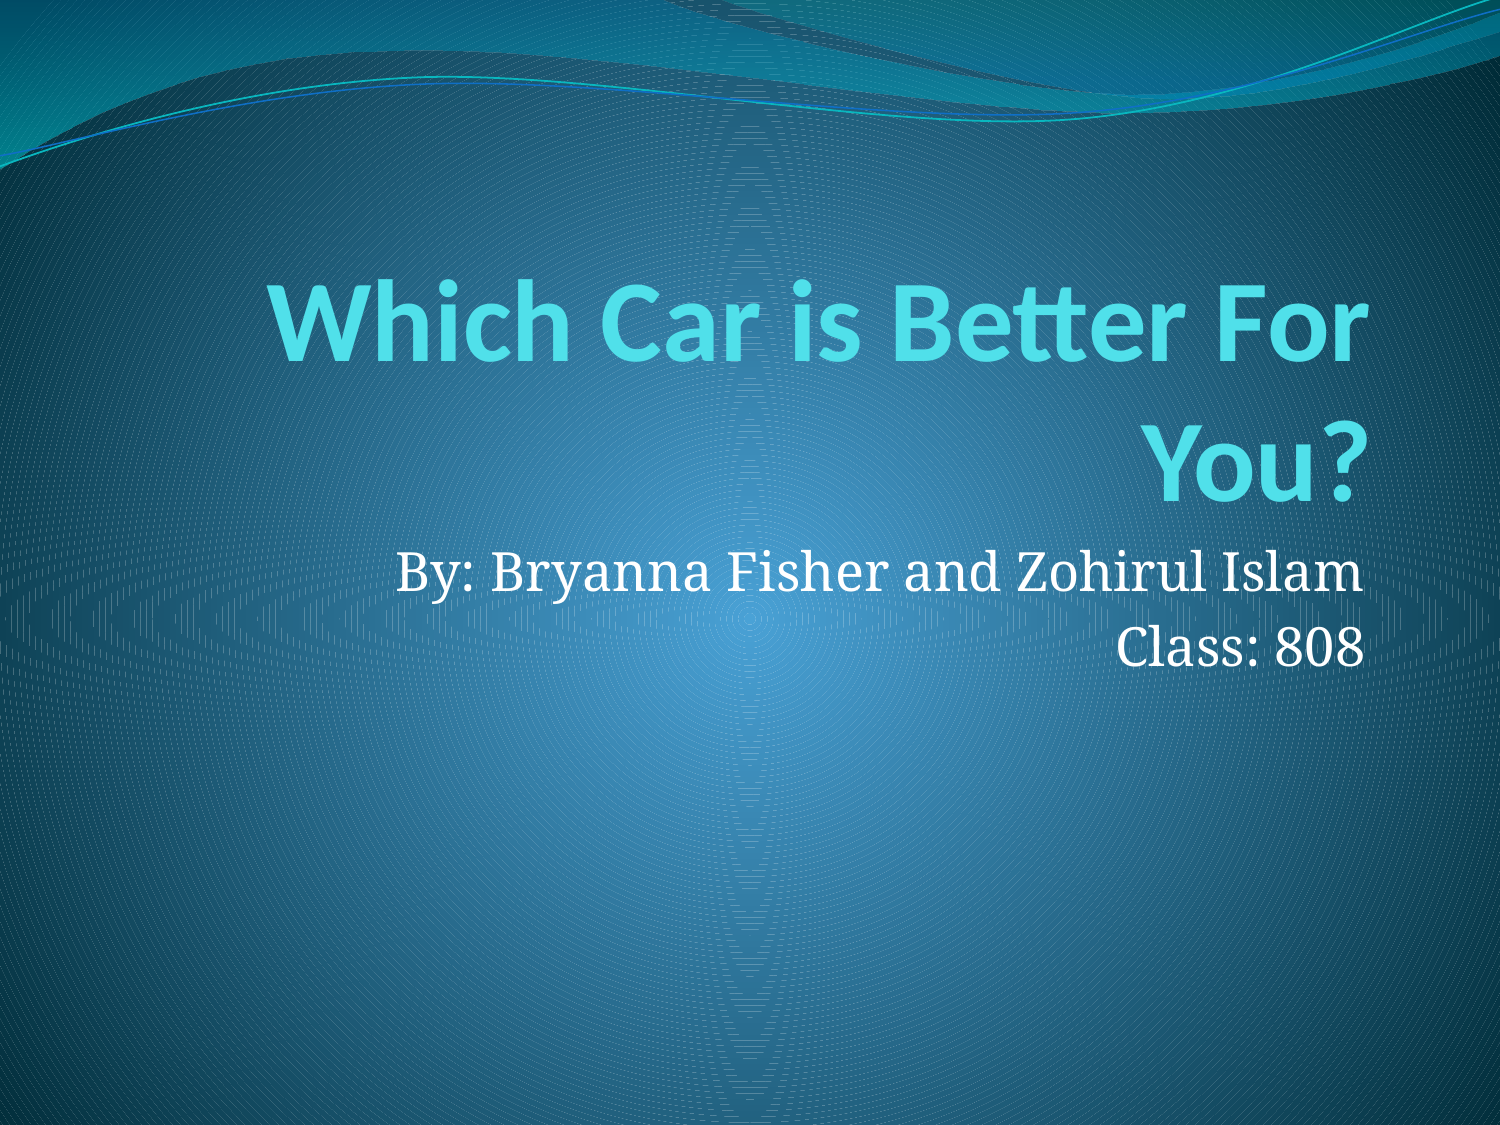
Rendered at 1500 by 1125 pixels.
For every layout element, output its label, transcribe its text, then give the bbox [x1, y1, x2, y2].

subtitle By: Bryanna Fisher and Zohirul Islam Class: 808 [87, 529, 1376, 818]
title Which Car is Better For You? [87, 224, 1376, 525]
